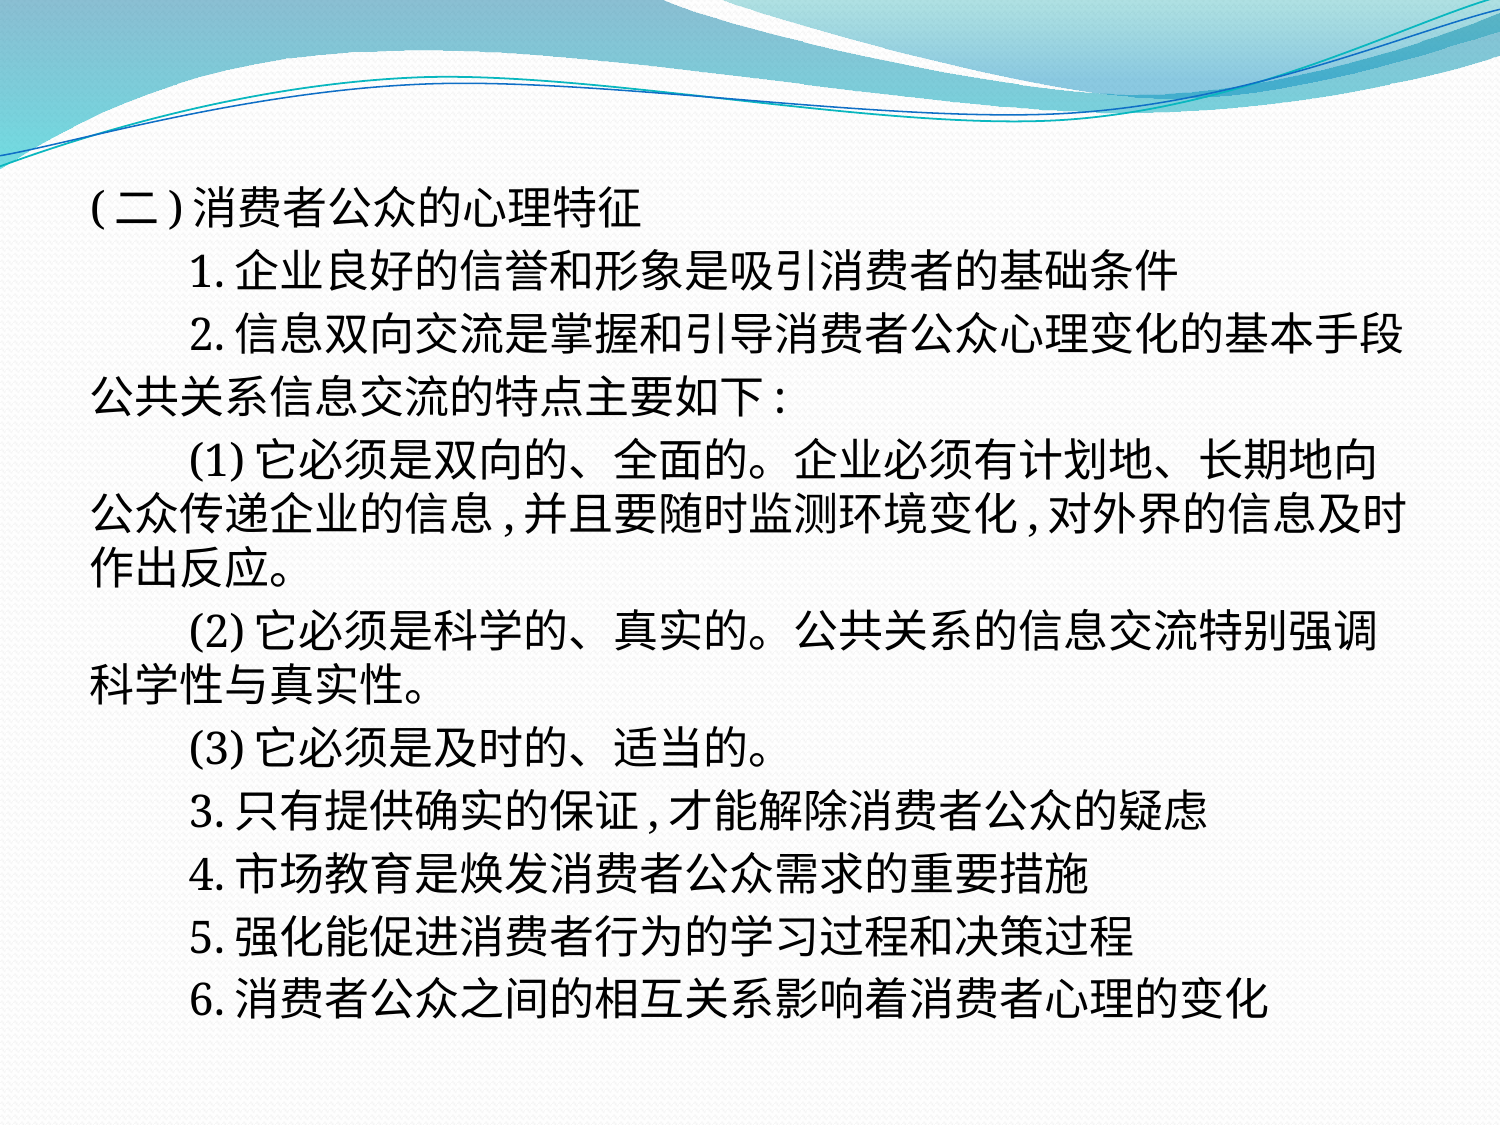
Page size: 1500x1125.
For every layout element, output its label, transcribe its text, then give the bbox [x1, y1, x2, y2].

list (二)消费者公众的心理特征 1.企业良好的信誉和形象是吸引消费者的基础条件 2.信息双向交流是掌握和引导消费者公众心理变化的基本手段 公共关系信息交流的特点主要如下: (1)它必须是双向的、全面的。企业必须有计划地、长期地向公众传递企业的信息,并且要随时监测环境变化,对外界的信息及时作出反应。 (2)它必须是科学的、真实的。公共关系的信息交流特别强调科学性与真实性。 (3)它必须是及时的、适当的。 3.只有提供确实的保证,才能解除消费者公众的疑虑 4.市场教育是焕发消费者公众需求的重要措施 5.强化能促进消费者行为的学习过程和决策过程 6.消费者公众之间的相互关系影响着消费者心理的变化 [75, 172, 1425, 1038]
